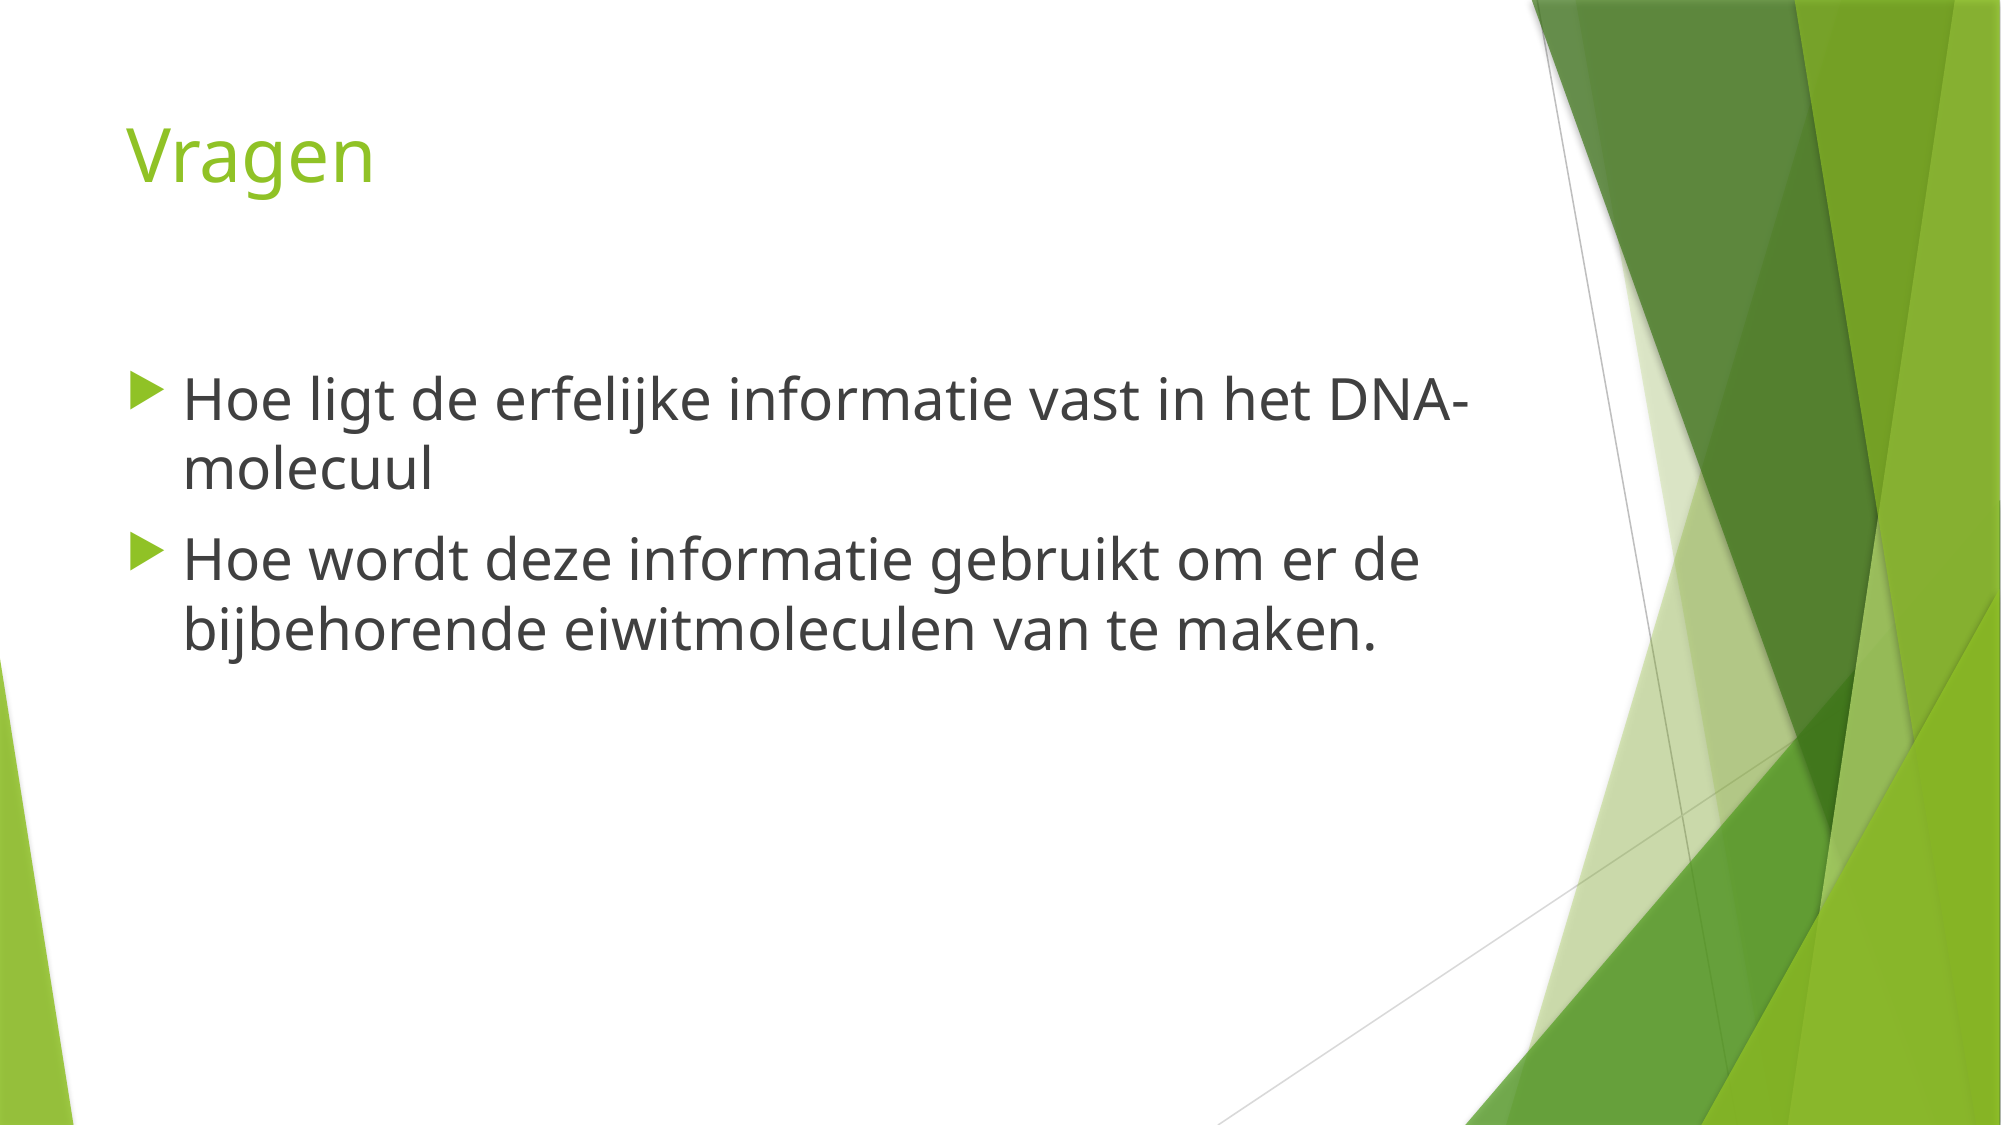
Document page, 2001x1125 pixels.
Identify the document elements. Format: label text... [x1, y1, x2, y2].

title Vragen [111, 99, 1522, 317]
list Hoe ligt de erfelijke informatie vast in het DNA-molecuul Hoe wordt deze informatie gebruikt om er de bijbehorende eiwitmoleculen van te maken. [111, 354, 1522, 992]
